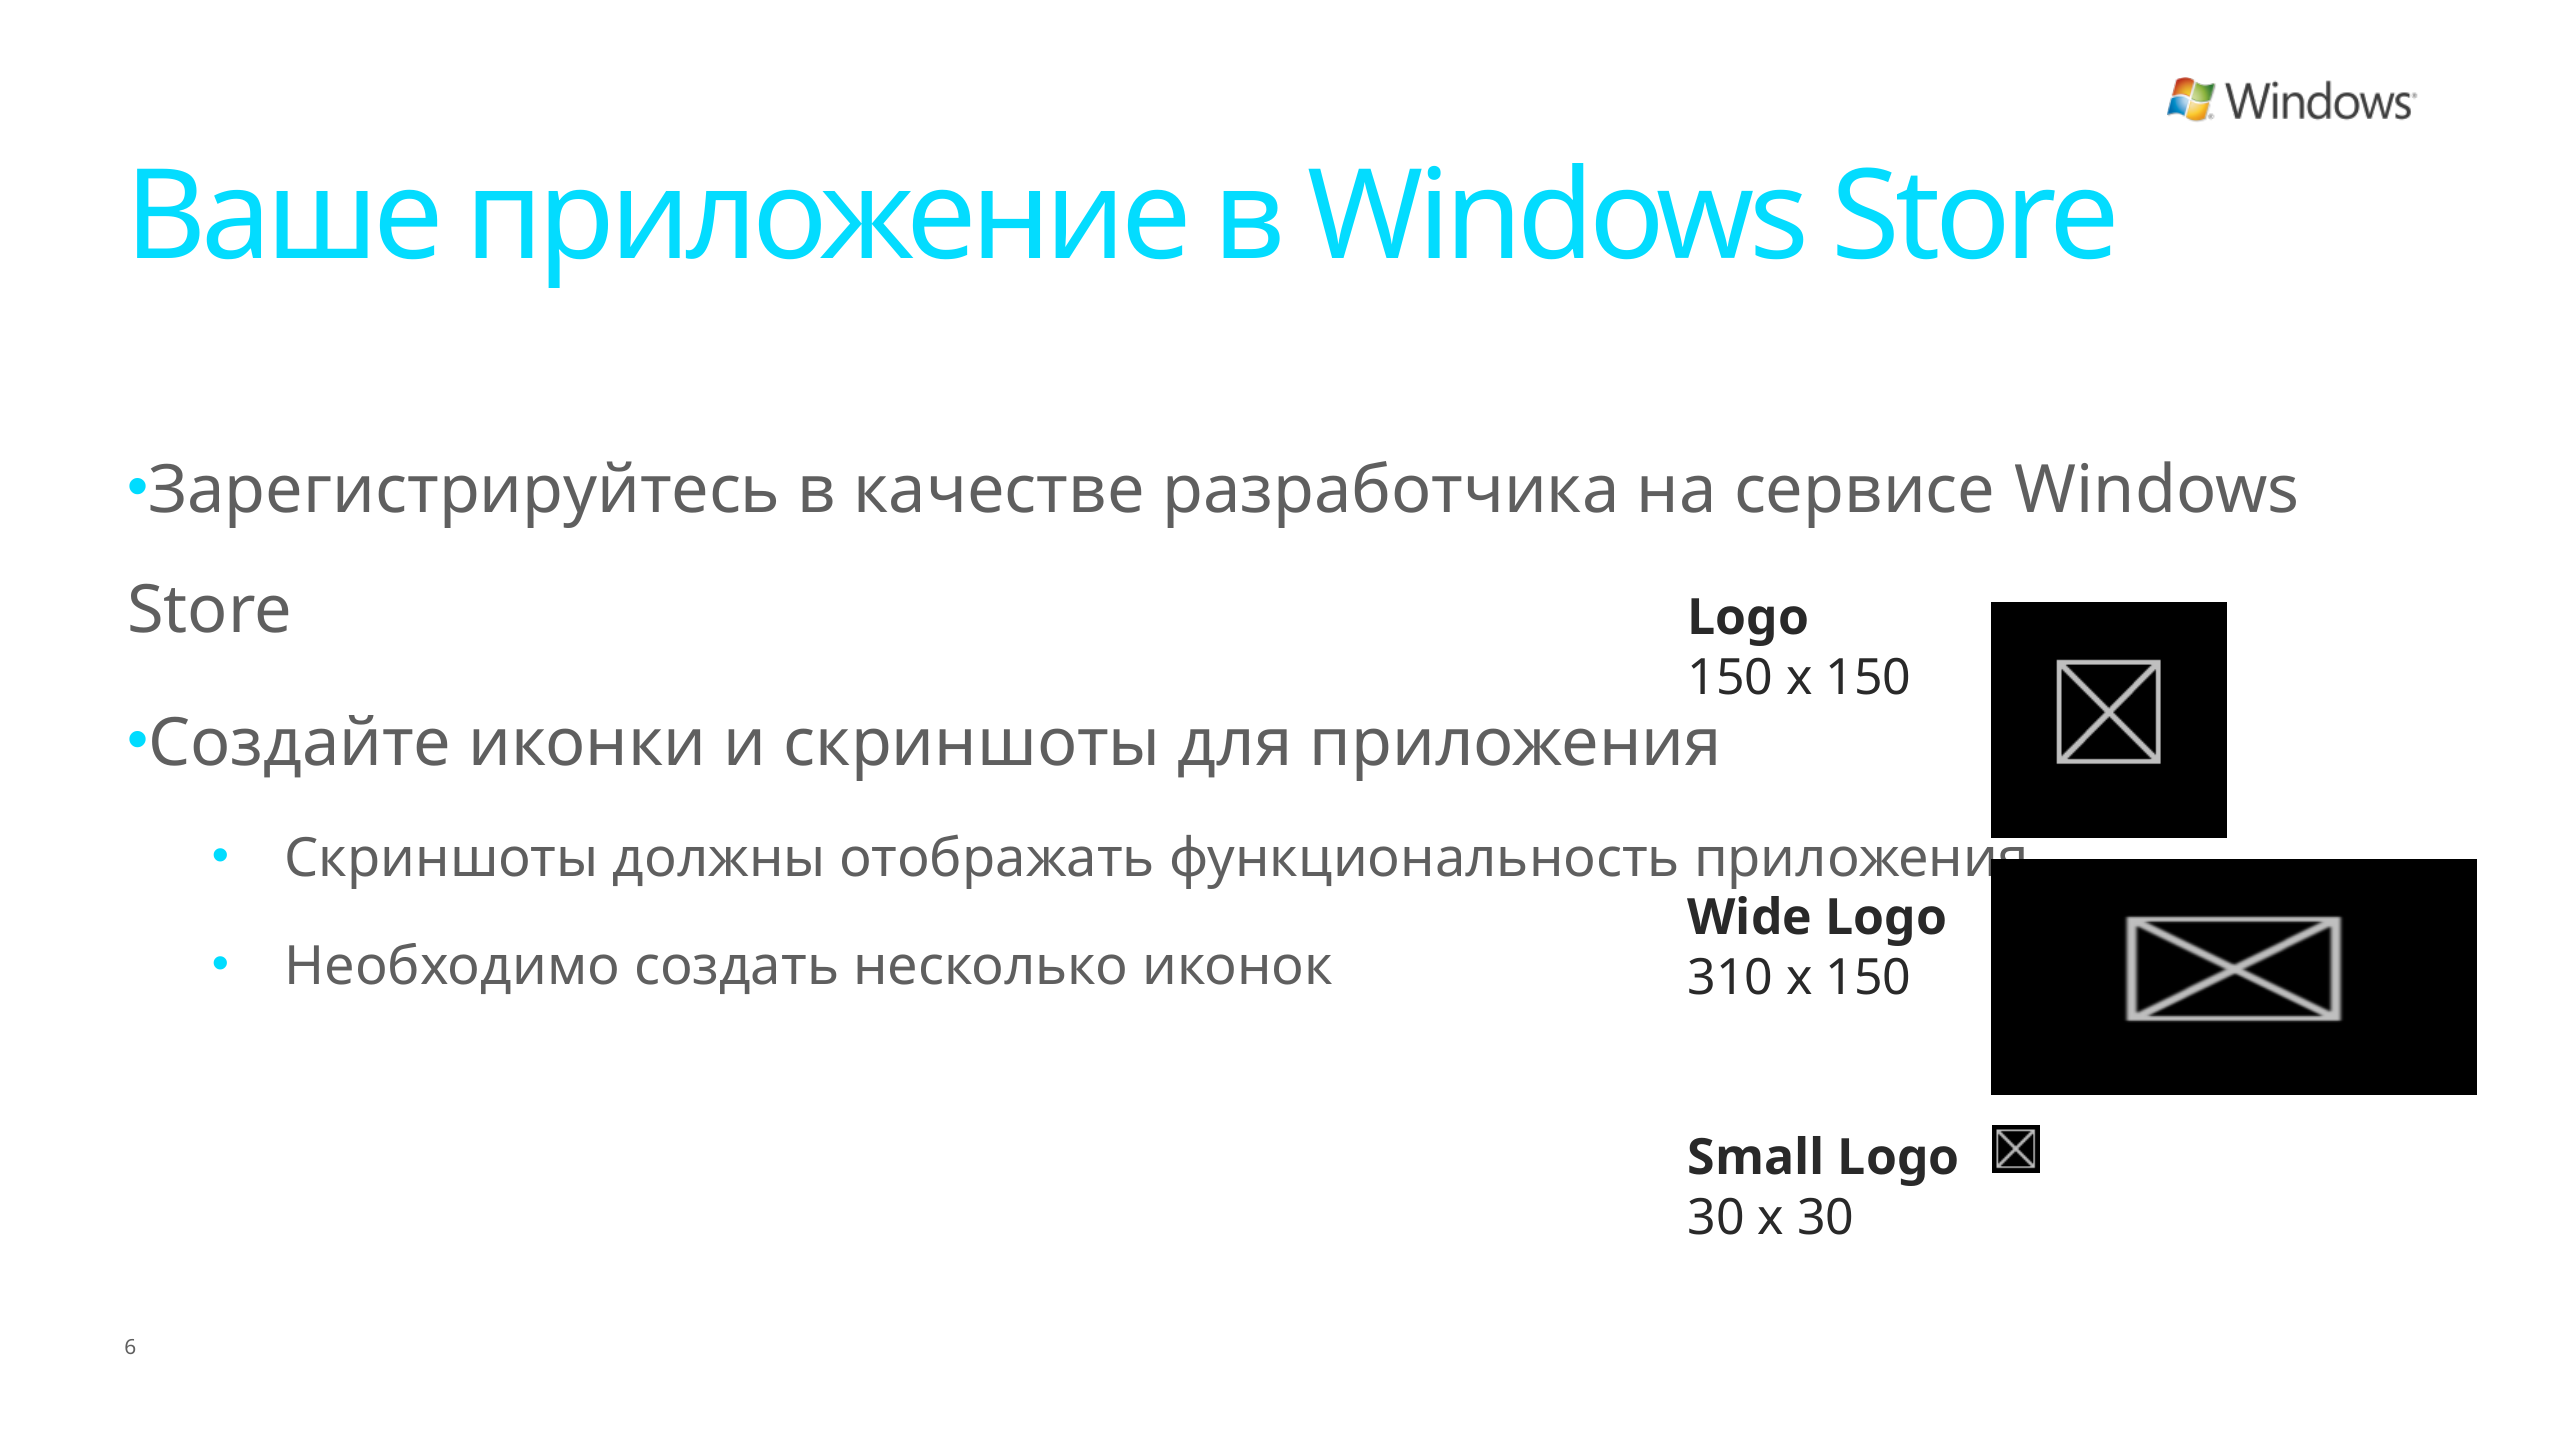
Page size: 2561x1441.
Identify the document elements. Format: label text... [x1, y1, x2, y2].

picture [1992, 1124, 2040, 1173]
picture [1991, 859, 2477, 1095]
list Зарегистрируйтесь в качестве разработчика на сервисе Windows Store Создайте иконки и скриншоты для приложения Скриншоты должны отображать функциональность приложения Необходимо создать несколько иконок [127, 405, 2470, 888]
text_box Logo 150 x 150 Wide Logo 310 x 150 Small Logo 30 x 30 [1591, 584, 2488, 1441]
title Ваше приложение в Windows Store [125, 48, 2468, 286]
picture [1991, 602, 2227, 838]
